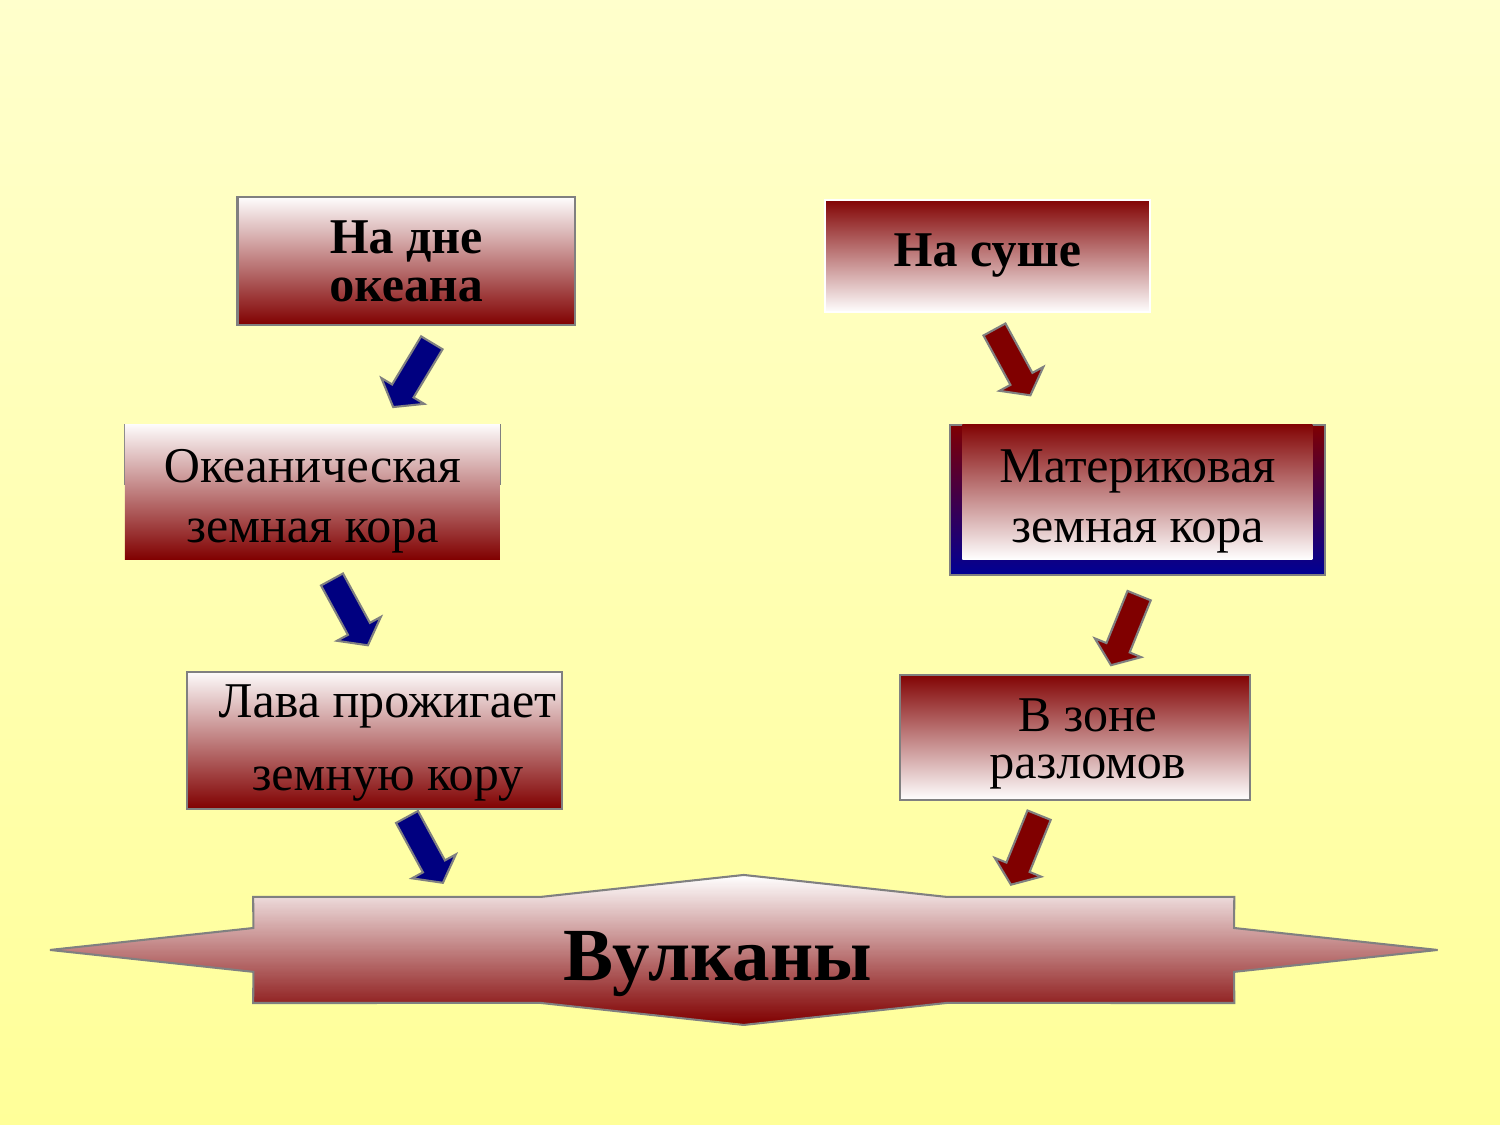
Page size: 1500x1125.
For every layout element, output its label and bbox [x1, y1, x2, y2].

text_box [49, 197, 1438, 1026]
